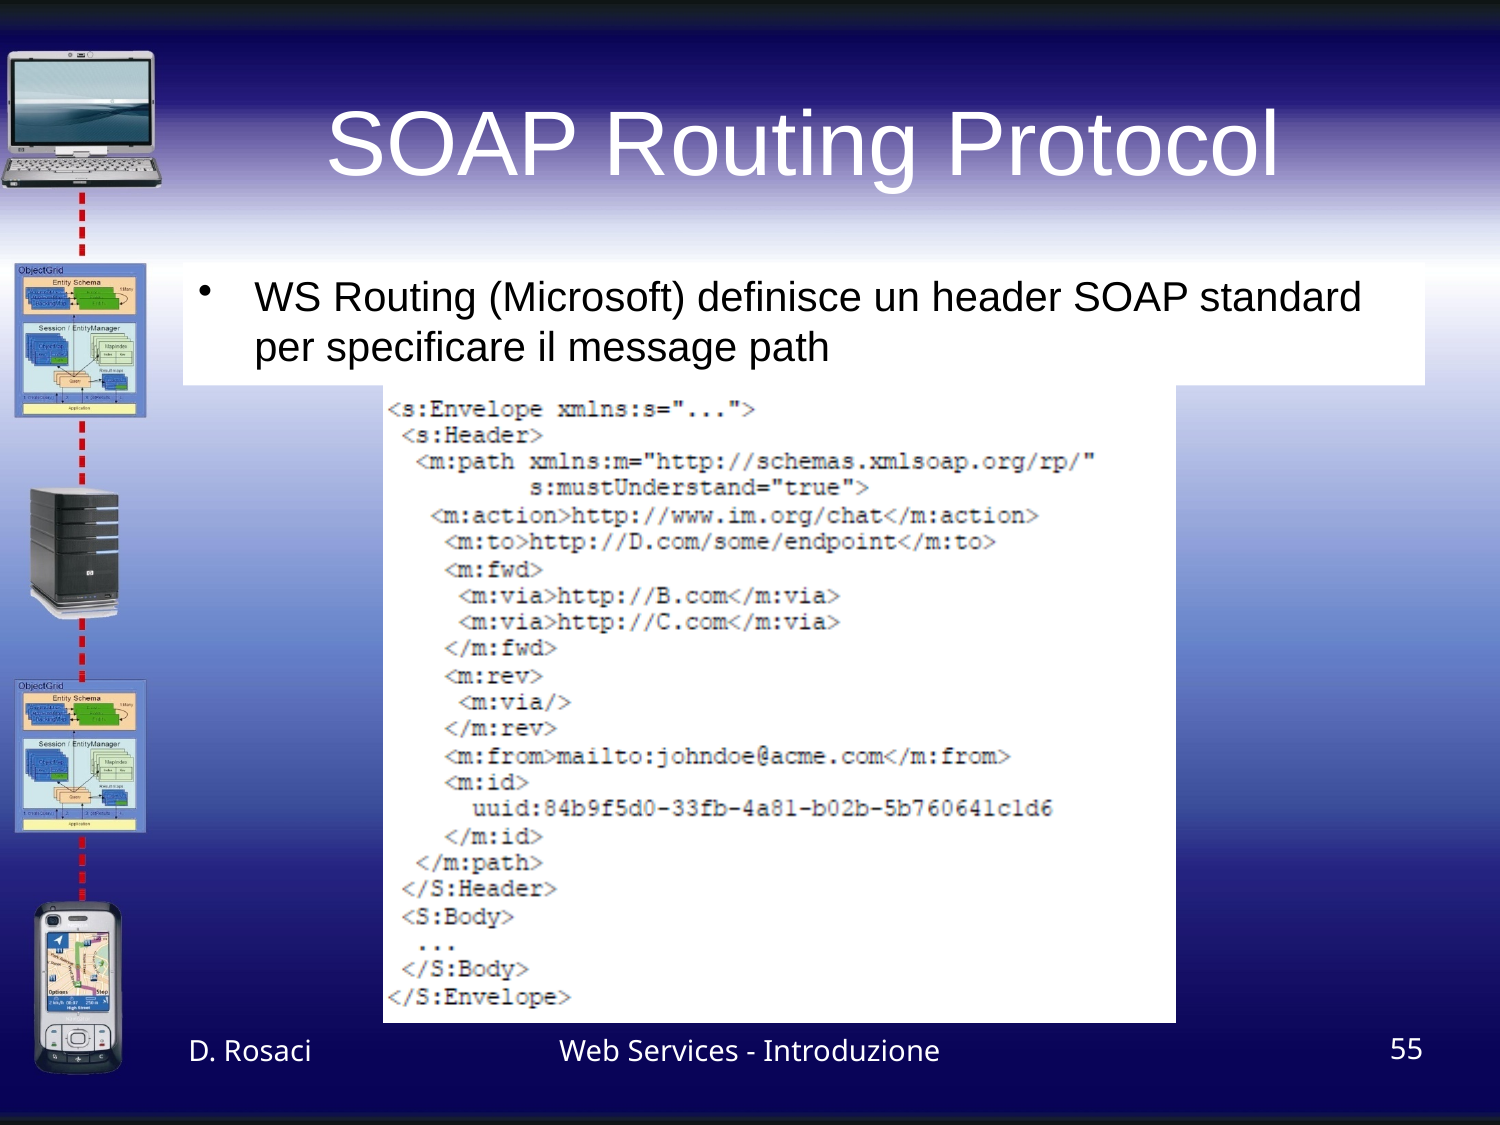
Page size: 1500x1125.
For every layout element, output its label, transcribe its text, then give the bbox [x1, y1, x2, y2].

list WS Routing (Microsoft) definisce un header SOAP standard per specificare il message path [182, 262, 1426, 386]
title SOAP Routing Protocol [182, 44, 1426, 233]
slide_number D. Rosaci [74, 1024, 426, 1103]
footer Web Services - Introduzione [512, 1031, 988, 1103]
picture [0, 0, 1500, 1125]
